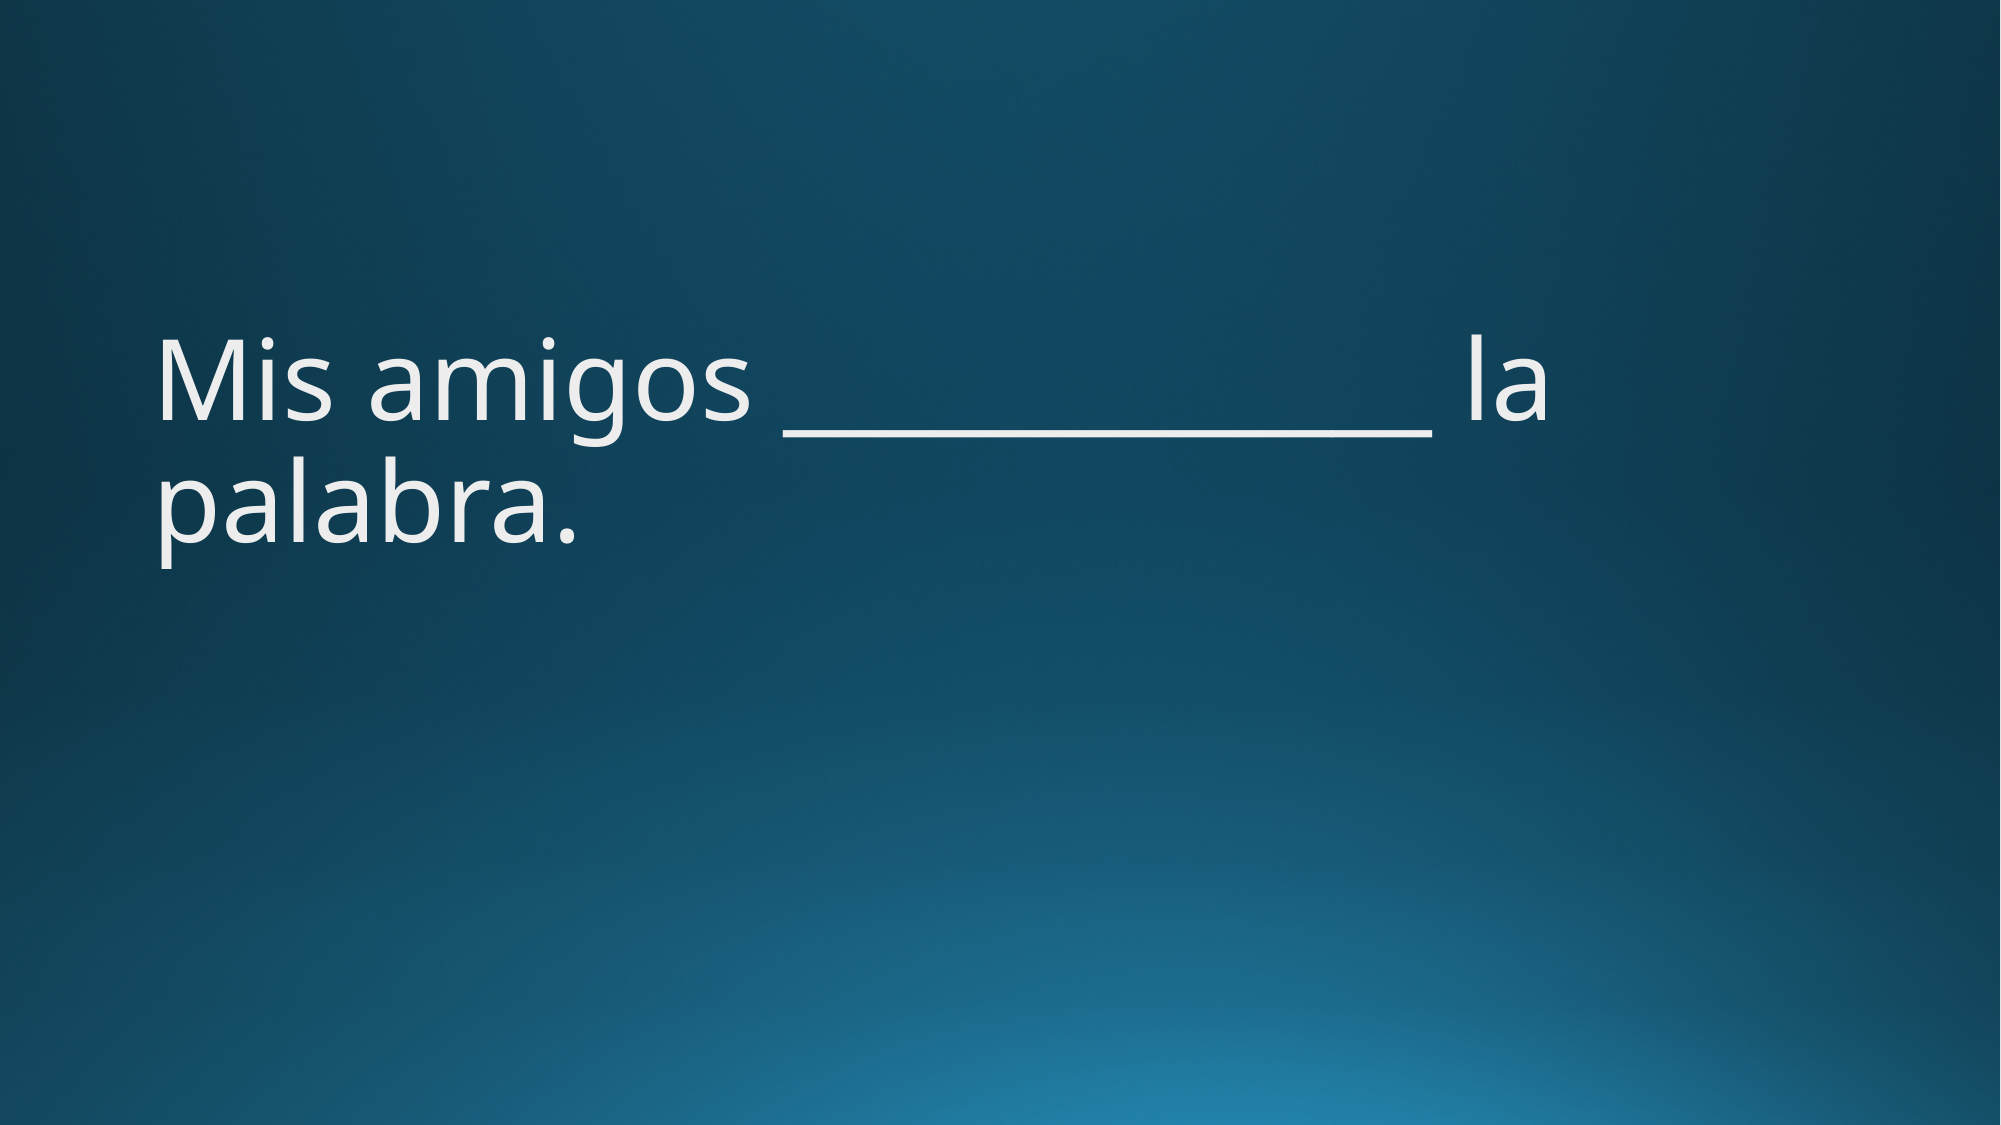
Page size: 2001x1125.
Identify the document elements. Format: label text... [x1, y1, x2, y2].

picture [0, 0, 2001, 1125]
text_box Mis amigos _____________ la palabra. [137, 59, 1863, 897]
